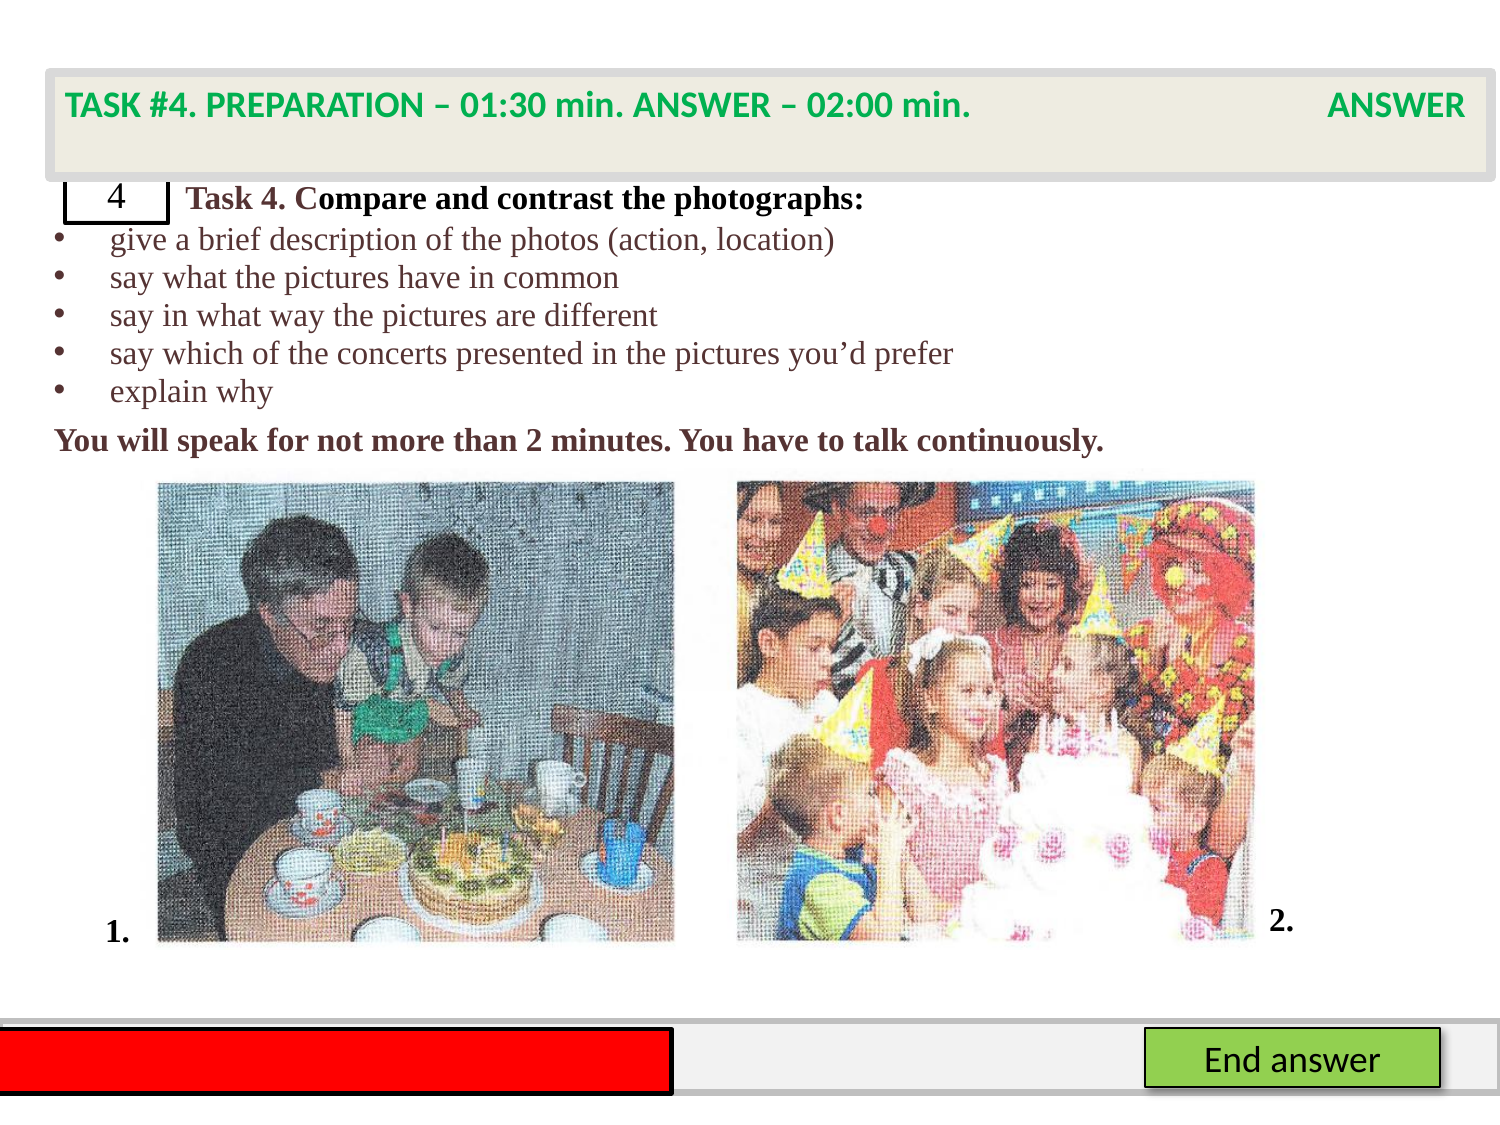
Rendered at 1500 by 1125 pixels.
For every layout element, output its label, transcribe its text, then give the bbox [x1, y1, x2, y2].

text_box TASK #4. PREPARATION – 01:30 min. ANSWER – 02:00 min. ANSWER [50, 72, 1492, 177]
text_box 2. [1269, 890, 1309, 946]
text_box 1. [81, 902, 140, 957]
picture [62, 163, 171, 225]
text_box [0, 1019, 1500, 1095]
picture [140, 468, 1266, 950]
text_box End answer [1143, 1026, 1442, 1089]
list Task 4. Compare and contrast the photographs: give a brief description of the photos (action, location) say what the pictures have in common say in what way the pictures are different say which of the concerts presented in the pictures you’d prefer explain why You will speak for not more than 2 minutes. You have to talk continuously. [38, 119, 1486, 675]
text_box [0, 1027, 674, 1096]
